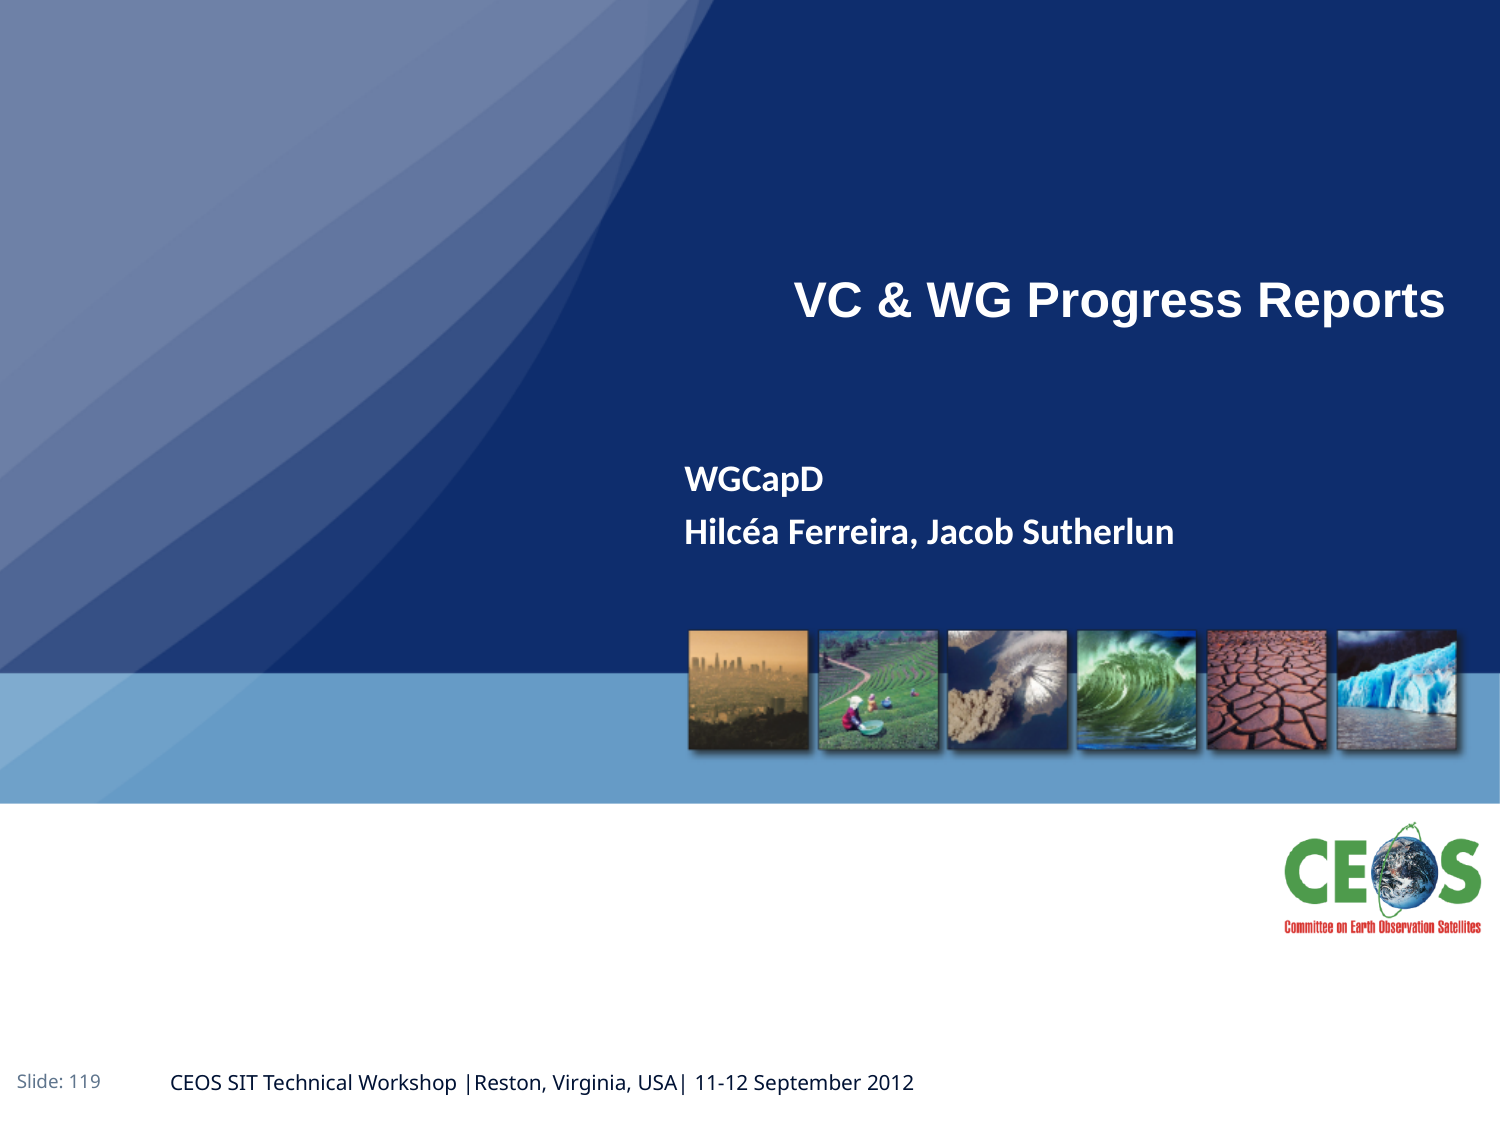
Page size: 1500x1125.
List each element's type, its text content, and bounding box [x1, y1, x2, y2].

picture [0, 0, 1500, 1125]
subtitle WGCapD Hilcéa Ferreira, Jacob Sutherlun [669, 446, 1462, 627]
title VC & WG Progress Reports [671, 27, 1462, 336]
